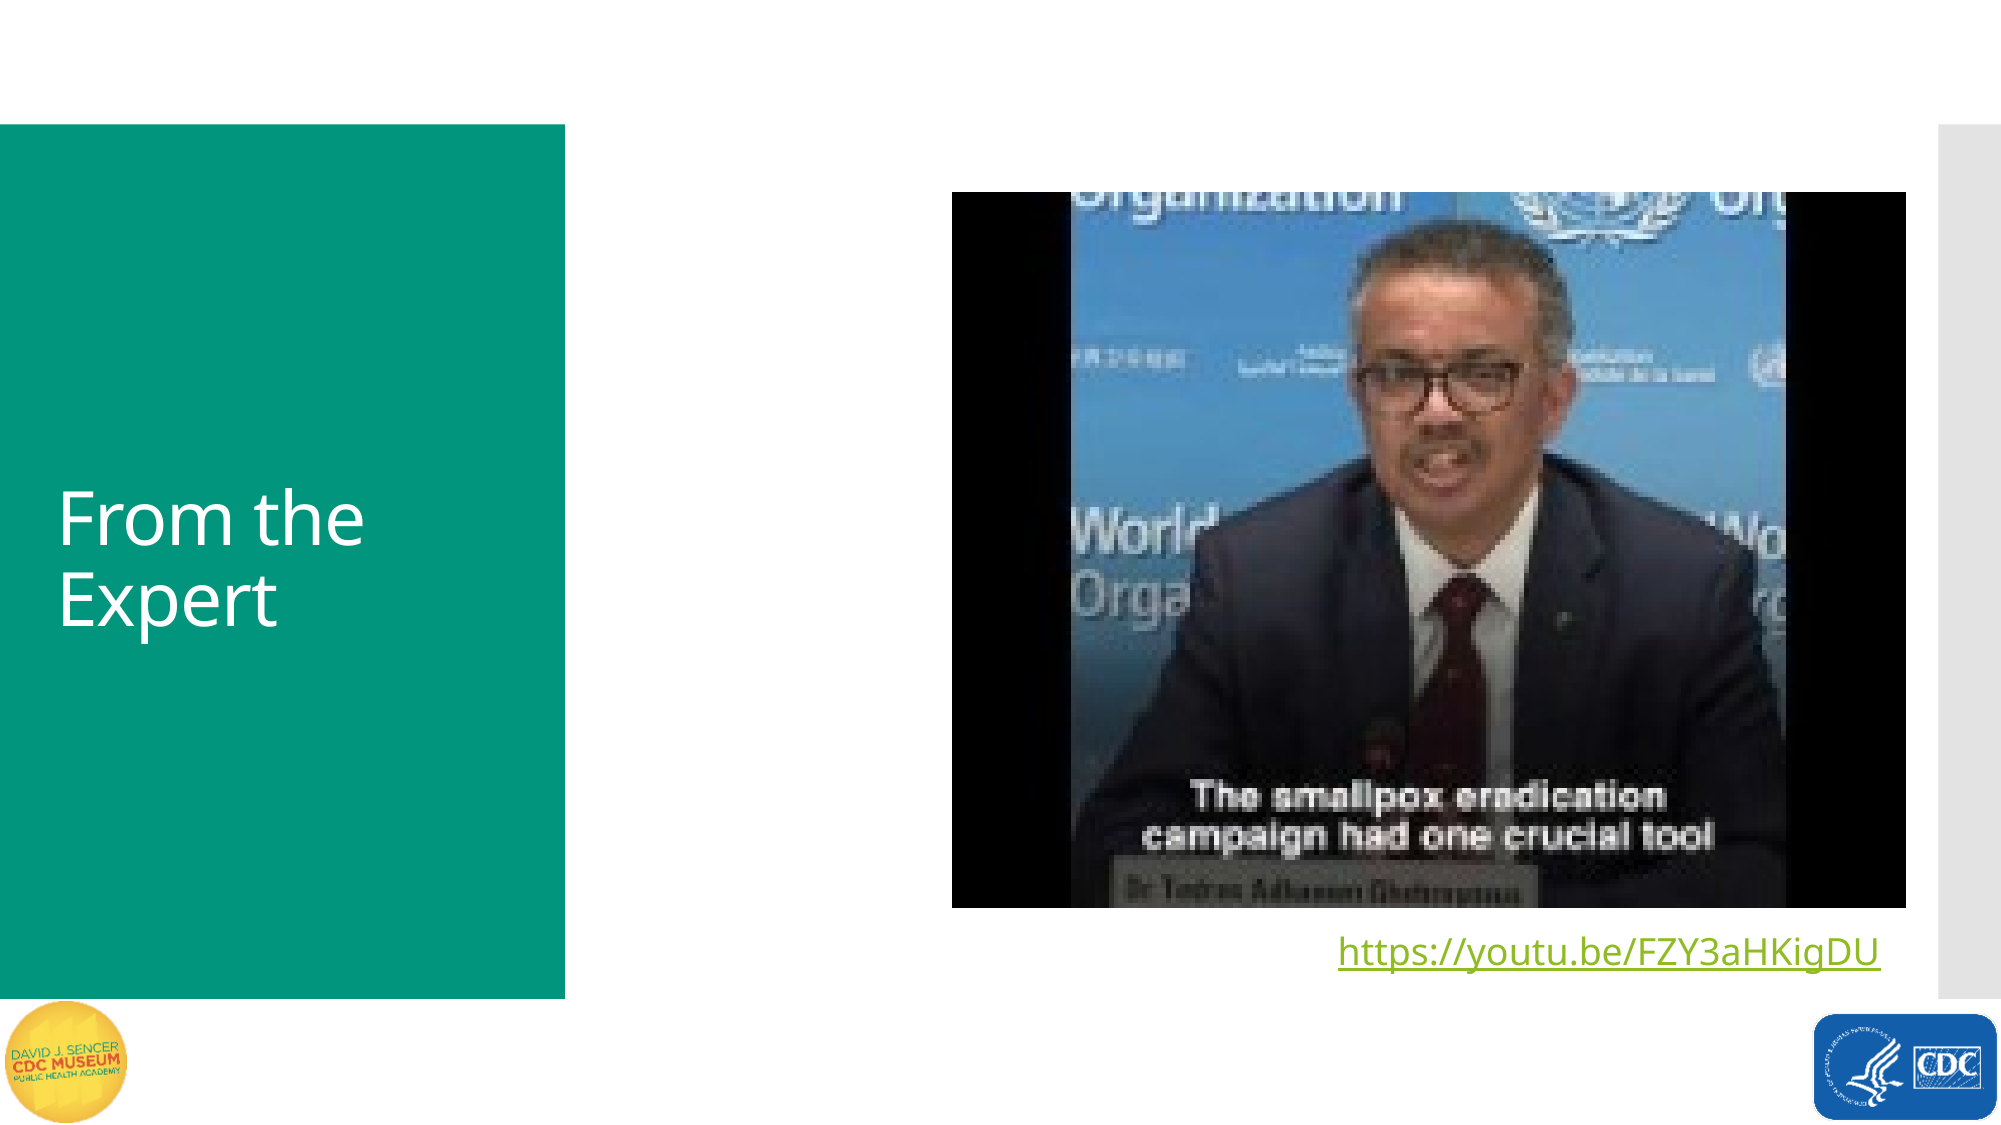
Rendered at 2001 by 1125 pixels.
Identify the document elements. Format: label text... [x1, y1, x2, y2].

title From the Expert [41, 184, 525, 940]
list https://youtu.be/FZY3aHKigDU [1322, 912, 1907, 990]
picture [1801, 1006, 2000, 1125]
picture [4, 1001, 127, 1123]
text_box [951, 191, 1907, 909]
